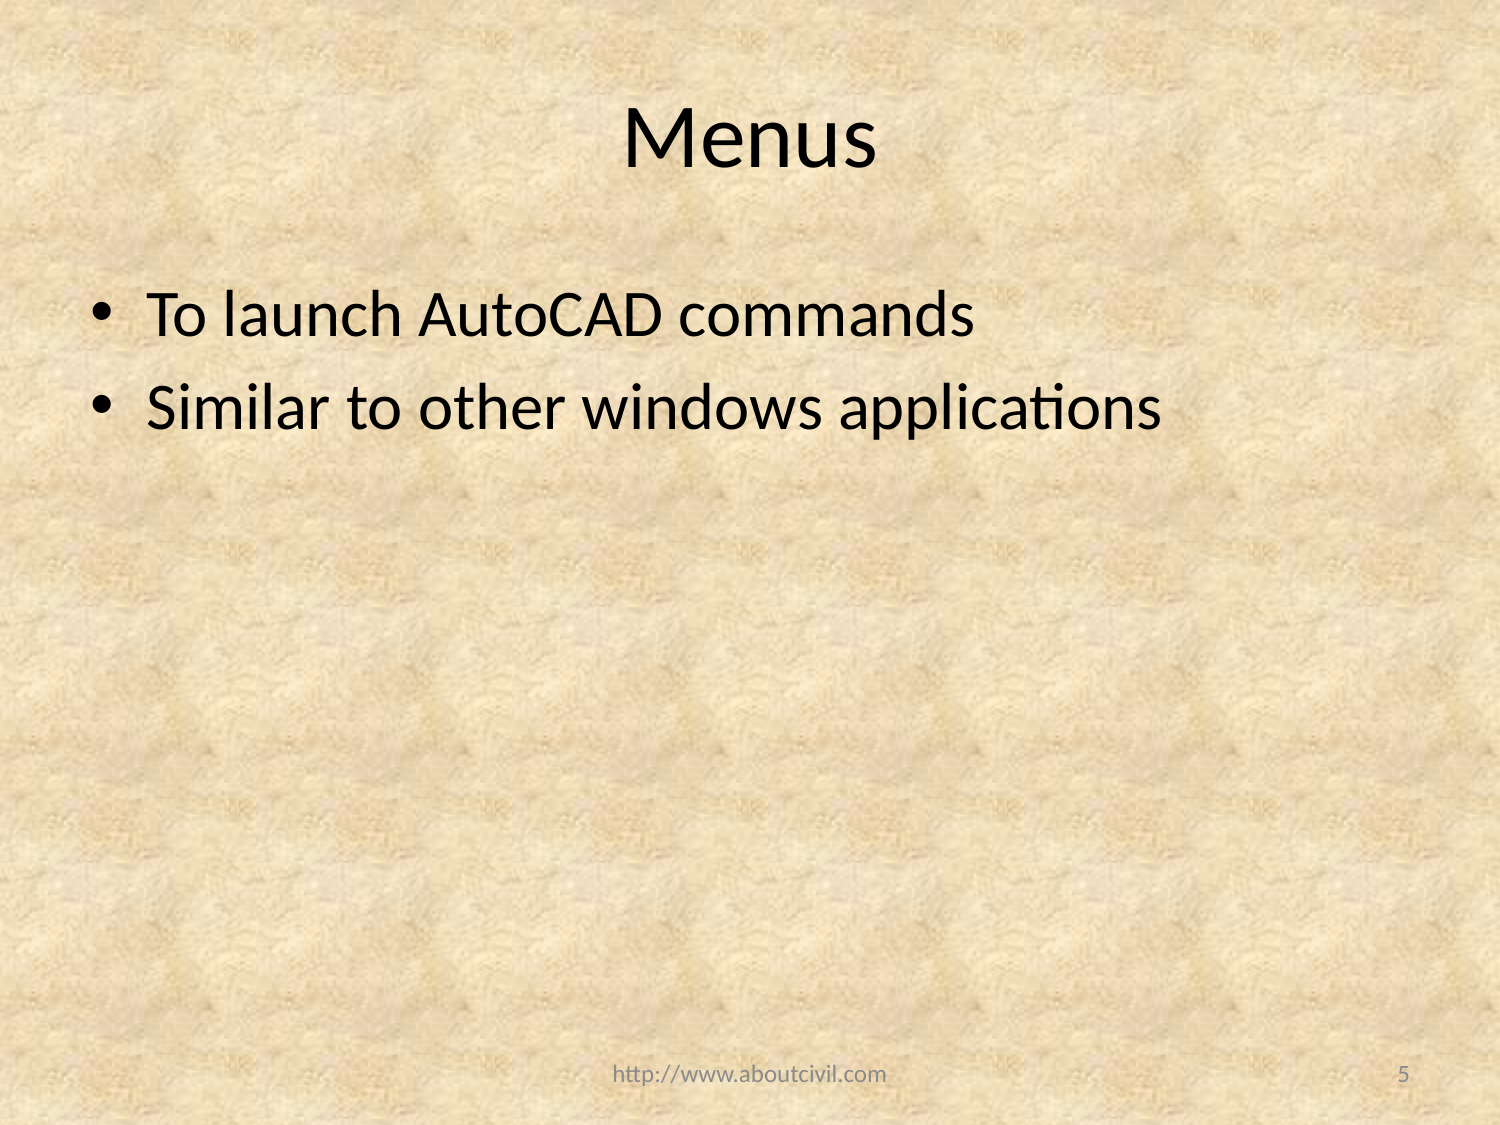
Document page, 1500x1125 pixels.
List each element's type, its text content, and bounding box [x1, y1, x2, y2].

footer http://www.aboutcivil.com [512, 1042, 988, 1103]
list To launch AutoCAD commands Similar to other windows applications [75, 262, 1425, 1005]
title Menus [75, 37, 1425, 225]
picture [0, 0, 1500, 1125]
slide_number 5 [1074, 1042, 1425, 1103]
